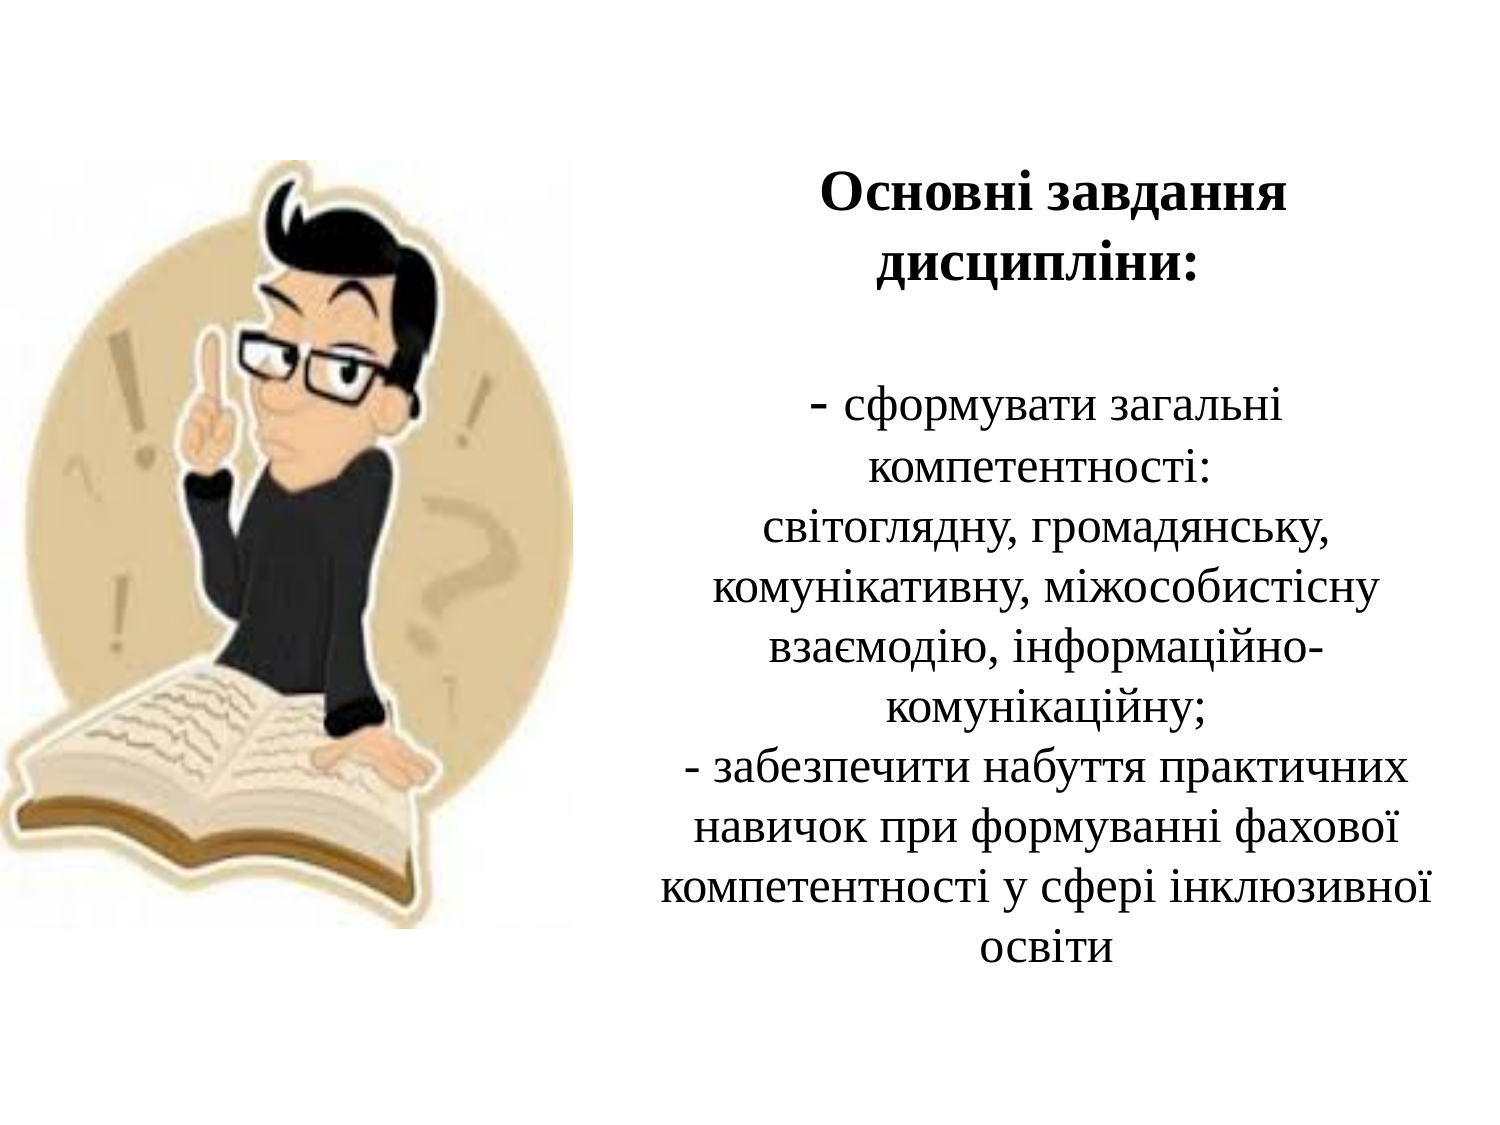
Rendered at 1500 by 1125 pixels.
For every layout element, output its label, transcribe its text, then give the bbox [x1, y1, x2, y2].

title Основні завдання дисципліни: - сформувати загальні компетентності: світоглядну, громадянську, комунікативну, міжособистісну взаємодію, інформаційно-комунікаційну; - забезпечити набуття практичних навичок при формуванні фахової компетентності у сфері інклюзивної освіти [622, 30, 1471, 1094]
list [0, 160, 573, 929]
